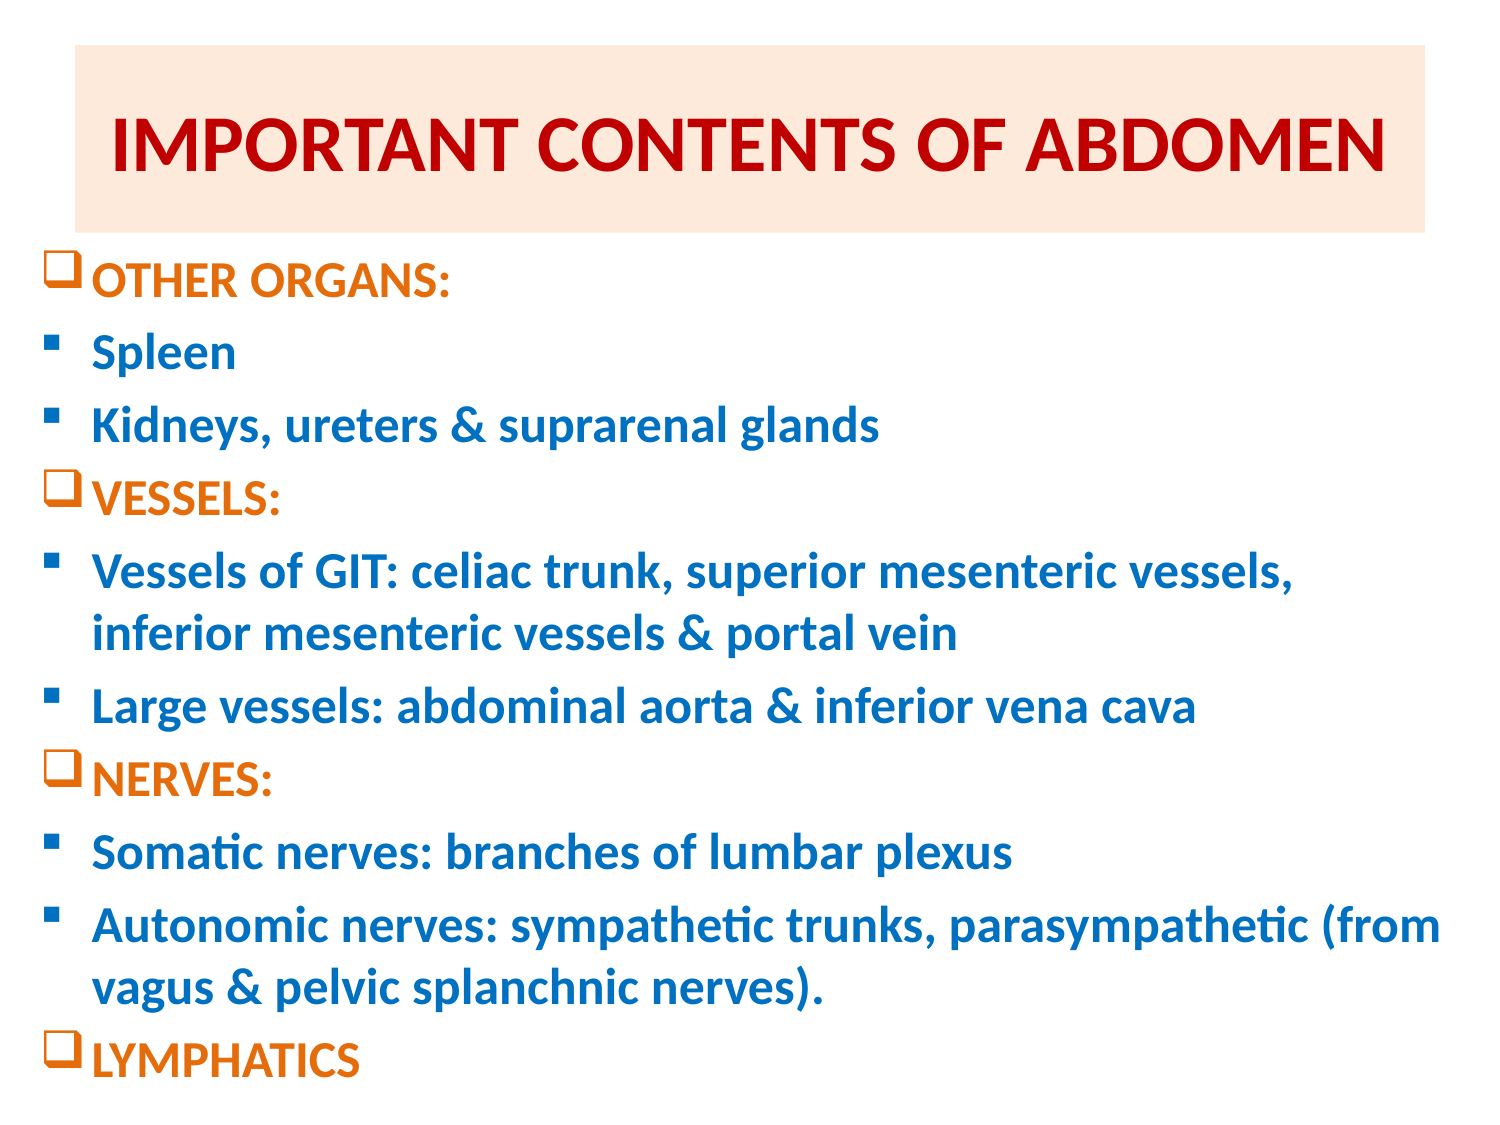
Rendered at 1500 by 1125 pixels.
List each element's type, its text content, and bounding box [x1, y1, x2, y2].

list OTHER ORGANS: Spleen Kidneys, ureters & suprarenal glands VESSELS: Vessels of GIT: celiac trunk, superior mesenteric vessels, inferior mesenteric vessels & portal vein Large vessels: abdominal aorta & inferior vena cava NERVES: Somatic nerves: branches of lumbar plexus Autonomic nerves: sympathetic trunks, parasympathetic (from vagus & pelvic splanchnic nerves). LYMPHATICS [24, 237, 1463, 1100]
title IMPORTANT CONTENTS OF ABDOMEN [75, 45, 1425, 233]
